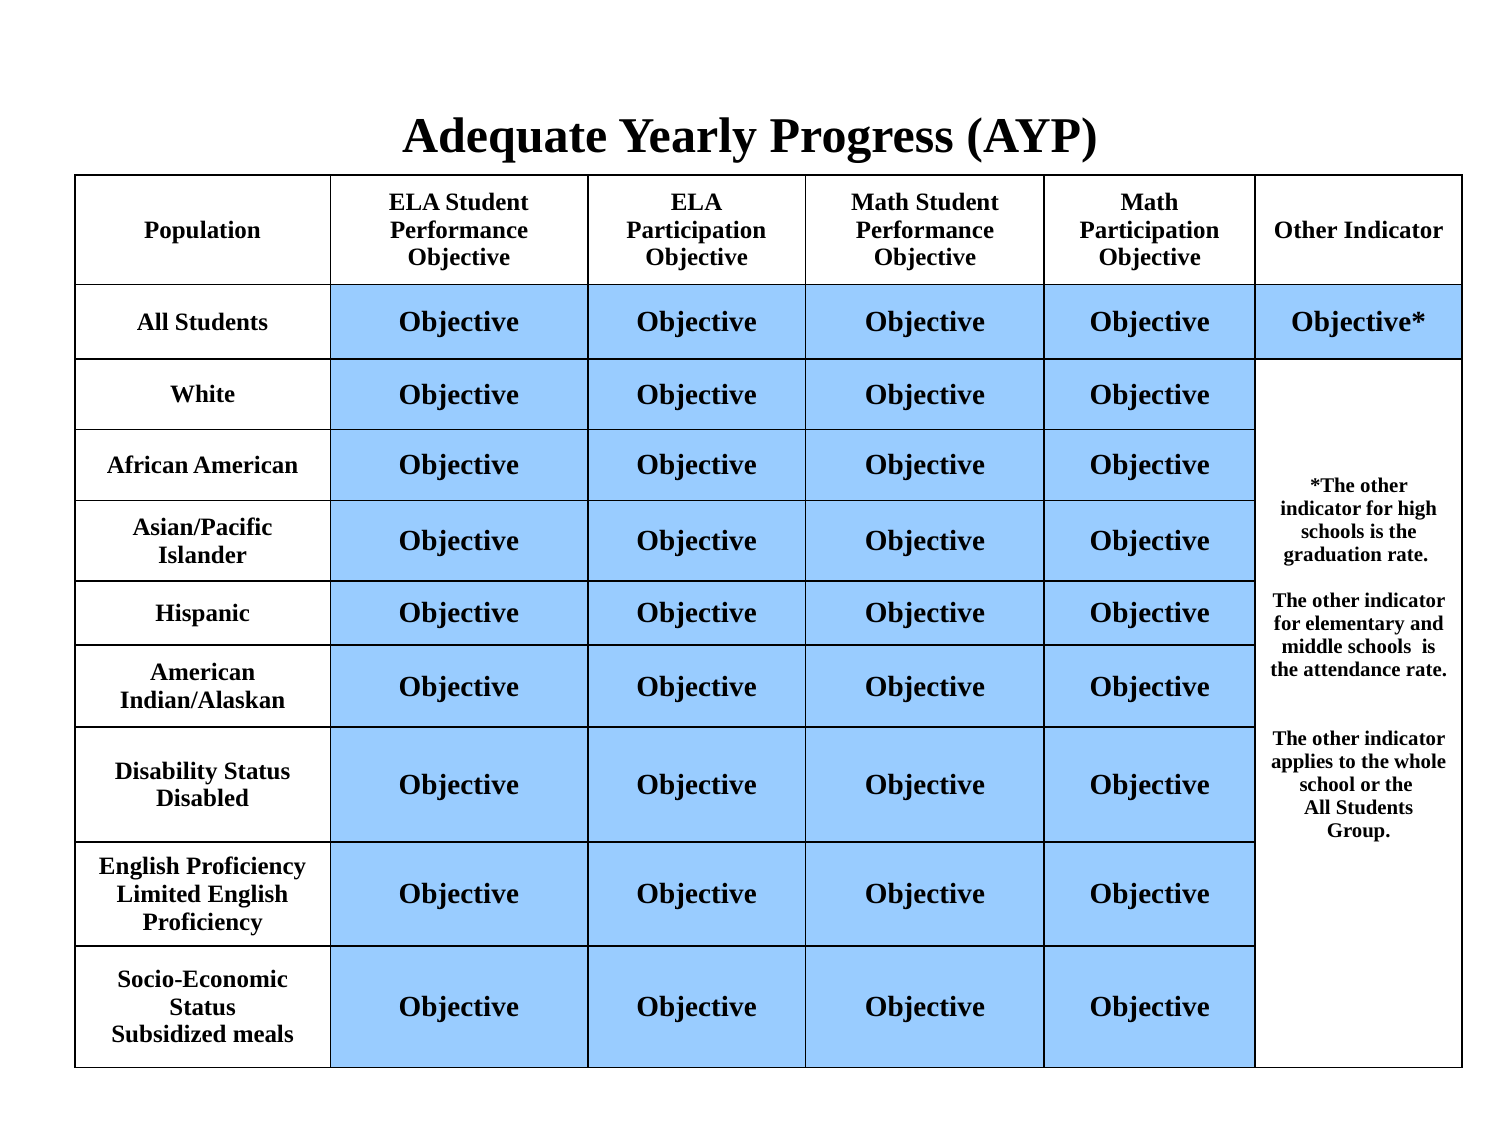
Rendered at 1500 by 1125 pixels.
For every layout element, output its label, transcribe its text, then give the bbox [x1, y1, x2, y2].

table_cell Objective [806, 360, 1043, 429]
table_cell *The other indicator for high schools is the graduation rate. The other indicator for elementary and middle schools is the attendance rate. The other indicator applies to the whole school or the All Students Group. [1256, 360, 1461, 1067]
table_header Population [76, 176, 330, 284]
table_cell Objective [806, 285, 1043, 358]
table_cell English Proficiency Limited English Proficiency [76, 843, 330, 945]
table_cell Socio-Economic Status Subsidized meals [76, 947, 330, 1067]
table_cell Objective [589, 430, 805, 500]
table_cell Objective [589, 285, 805, 358]
table_cell Objective [1045, 501, 1254, 580]
table_cell Objective [589, 728, 805, 841]
table_cell Disability Status Disabled [76, 728, 330, 841]
table_cell Objective [806, 843, 1043, 945]
table_cell Objective [1045, 728, 1254, 841]
table_cell American Indian/Alaskan [76, 646, 330, 726]
table_cell Objective [331, 285, 587, 358]
table_cell Objective [1045, 843, 1254, 945]
table_header ELA Student Performance Objective [331, 176, 587, 284]
table_cell Objective [806, 501, 1043, 580]
table_cell Objective [1045, 430, 1254, 500]
table_cell Objective [1045, 582, 1254, 644]
table_cell Objective [331, 501, 587, 580]
table_cell Objective [589, 646, 805, 726]
table_cell Objective [331, 582, 587, 644]
table_cell Objective [1045, 360, 1254, 429]
table_cell Objective [331, 430, 587, 500]
table_cell Objective [589, 501, 805, 580]
table_cell Objective [1045, 947, 1254, 1067]
table_cell Objective* [1256, 285, 1461, 358]
table_cell Objective [589, 843, 805, 945]
table_cell Asian/Pacific Islander [76, 501, 330, 580]
table_cell Objective [331, 947, 587, 1067]
table_cell Objective [331, 646, 587, 726]
table_cell Objective [1045, 285, 1254, 358]
table_header Other Indicator [1256, 176, 1461, 284]
table_cell African American [76, 430, 330, 500]
table_cell Objective [806, 728, 1043, 841]
table_cell Objective [806, 947, 1043, 1067]
table_cell Objective [331, 360, 587, 429]
title Adequate Yearly Progress (AYP) [112, 99, 1388, 174]
table_cell Objective [589, 582, 805, 644]
table_cell All Students [76, 285, 330, 358]
table_cell Objective [589, 360, 805, 429]
table_cell Hispanic [76, 582, 330, 644]
table_cell Objective [806, 582, 1043, 644]
table_cell Objective [1045, 646, 1254, 726]
table_cell Objective [331, 843, 587, 945]
table_header Math Student Performance Objective [806, 176, 1043, 284]
table_cell Objective [331, 728, 587, 841]
table_header ELA Participation Objective [589, 176, 805, 284]
table_cell Objective [806, 646, 1043, 726]
table_cell Objective [806, 430, 1043, 500]
table_cell White [76, 360, 330, 429]
table_cell Objective [589, 947, 805, 1067]
table_header Math Participation Objective [1045, 176, 1254, 284]
